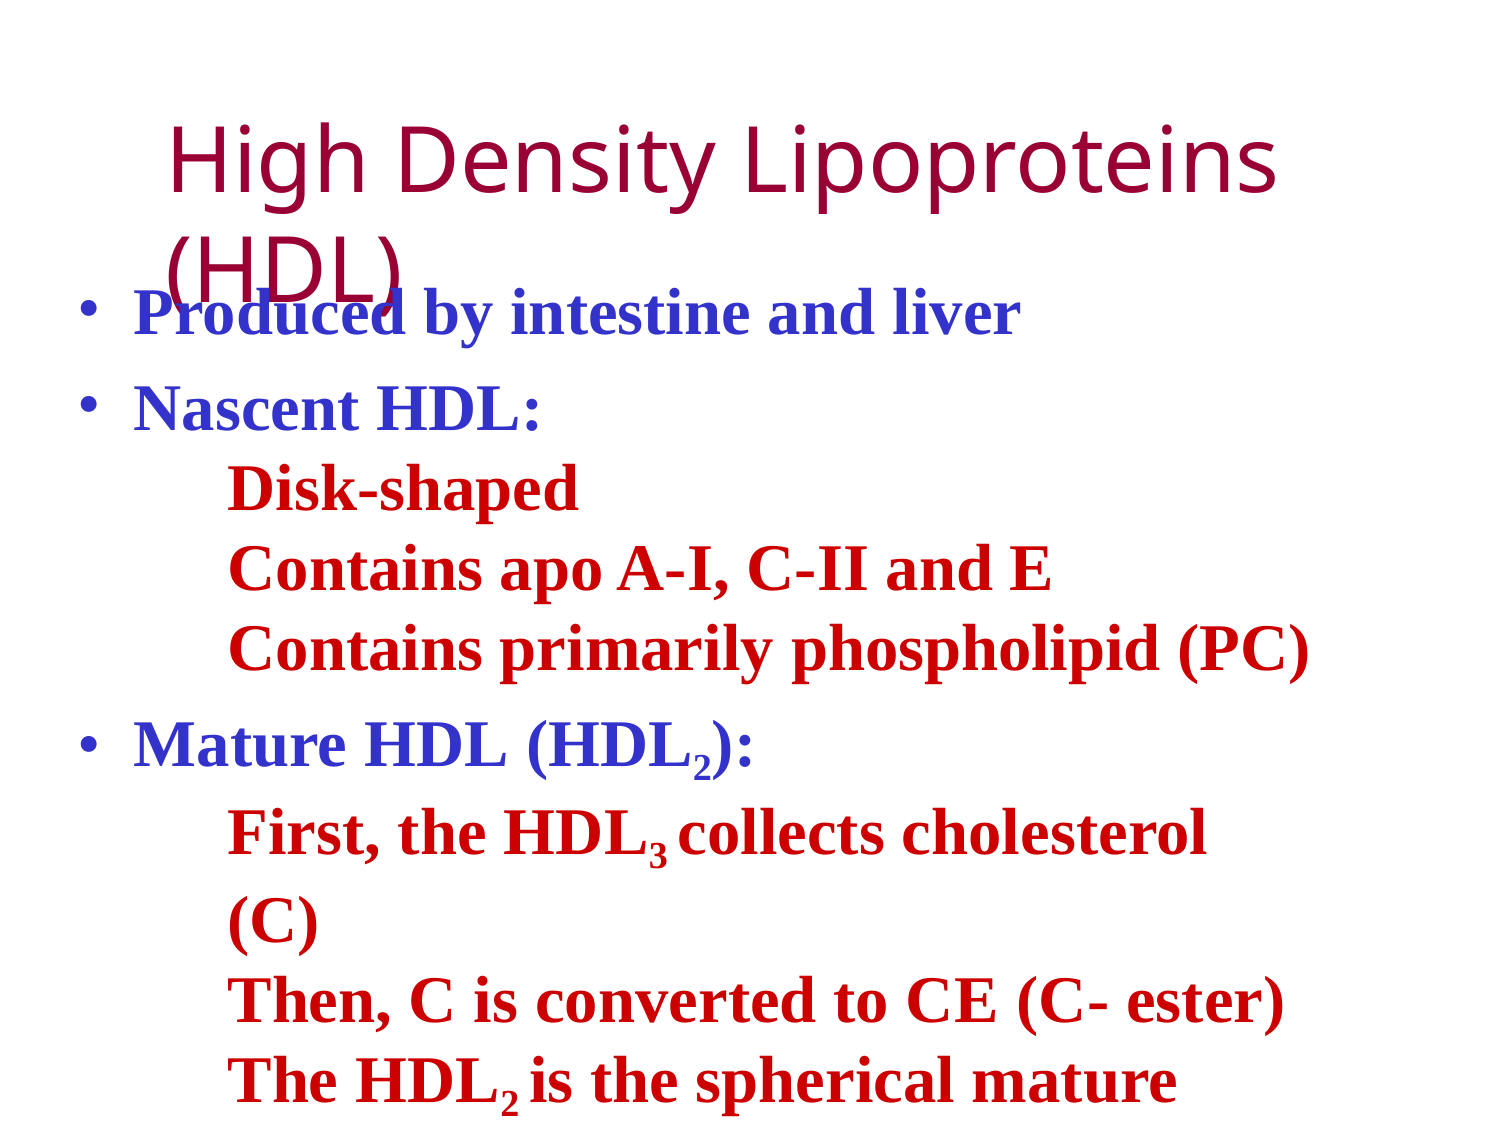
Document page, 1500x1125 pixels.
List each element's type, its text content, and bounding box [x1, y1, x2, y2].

title High Density Lipoproteins (HDL) [163, 100, 1337, 267]
text_box Produced by intestine and liver Nascent HDL: Disk-shaped Contains apo A-I, C-II and E Contains primarily phospholipid (PC) Mature HDL (HDL2): First, the HDL3 collects cholesterol (C) Then, C is converted to CE (C- ester) The HDL2 is the spherical mature particle [75, 267, 1421, 1125]
